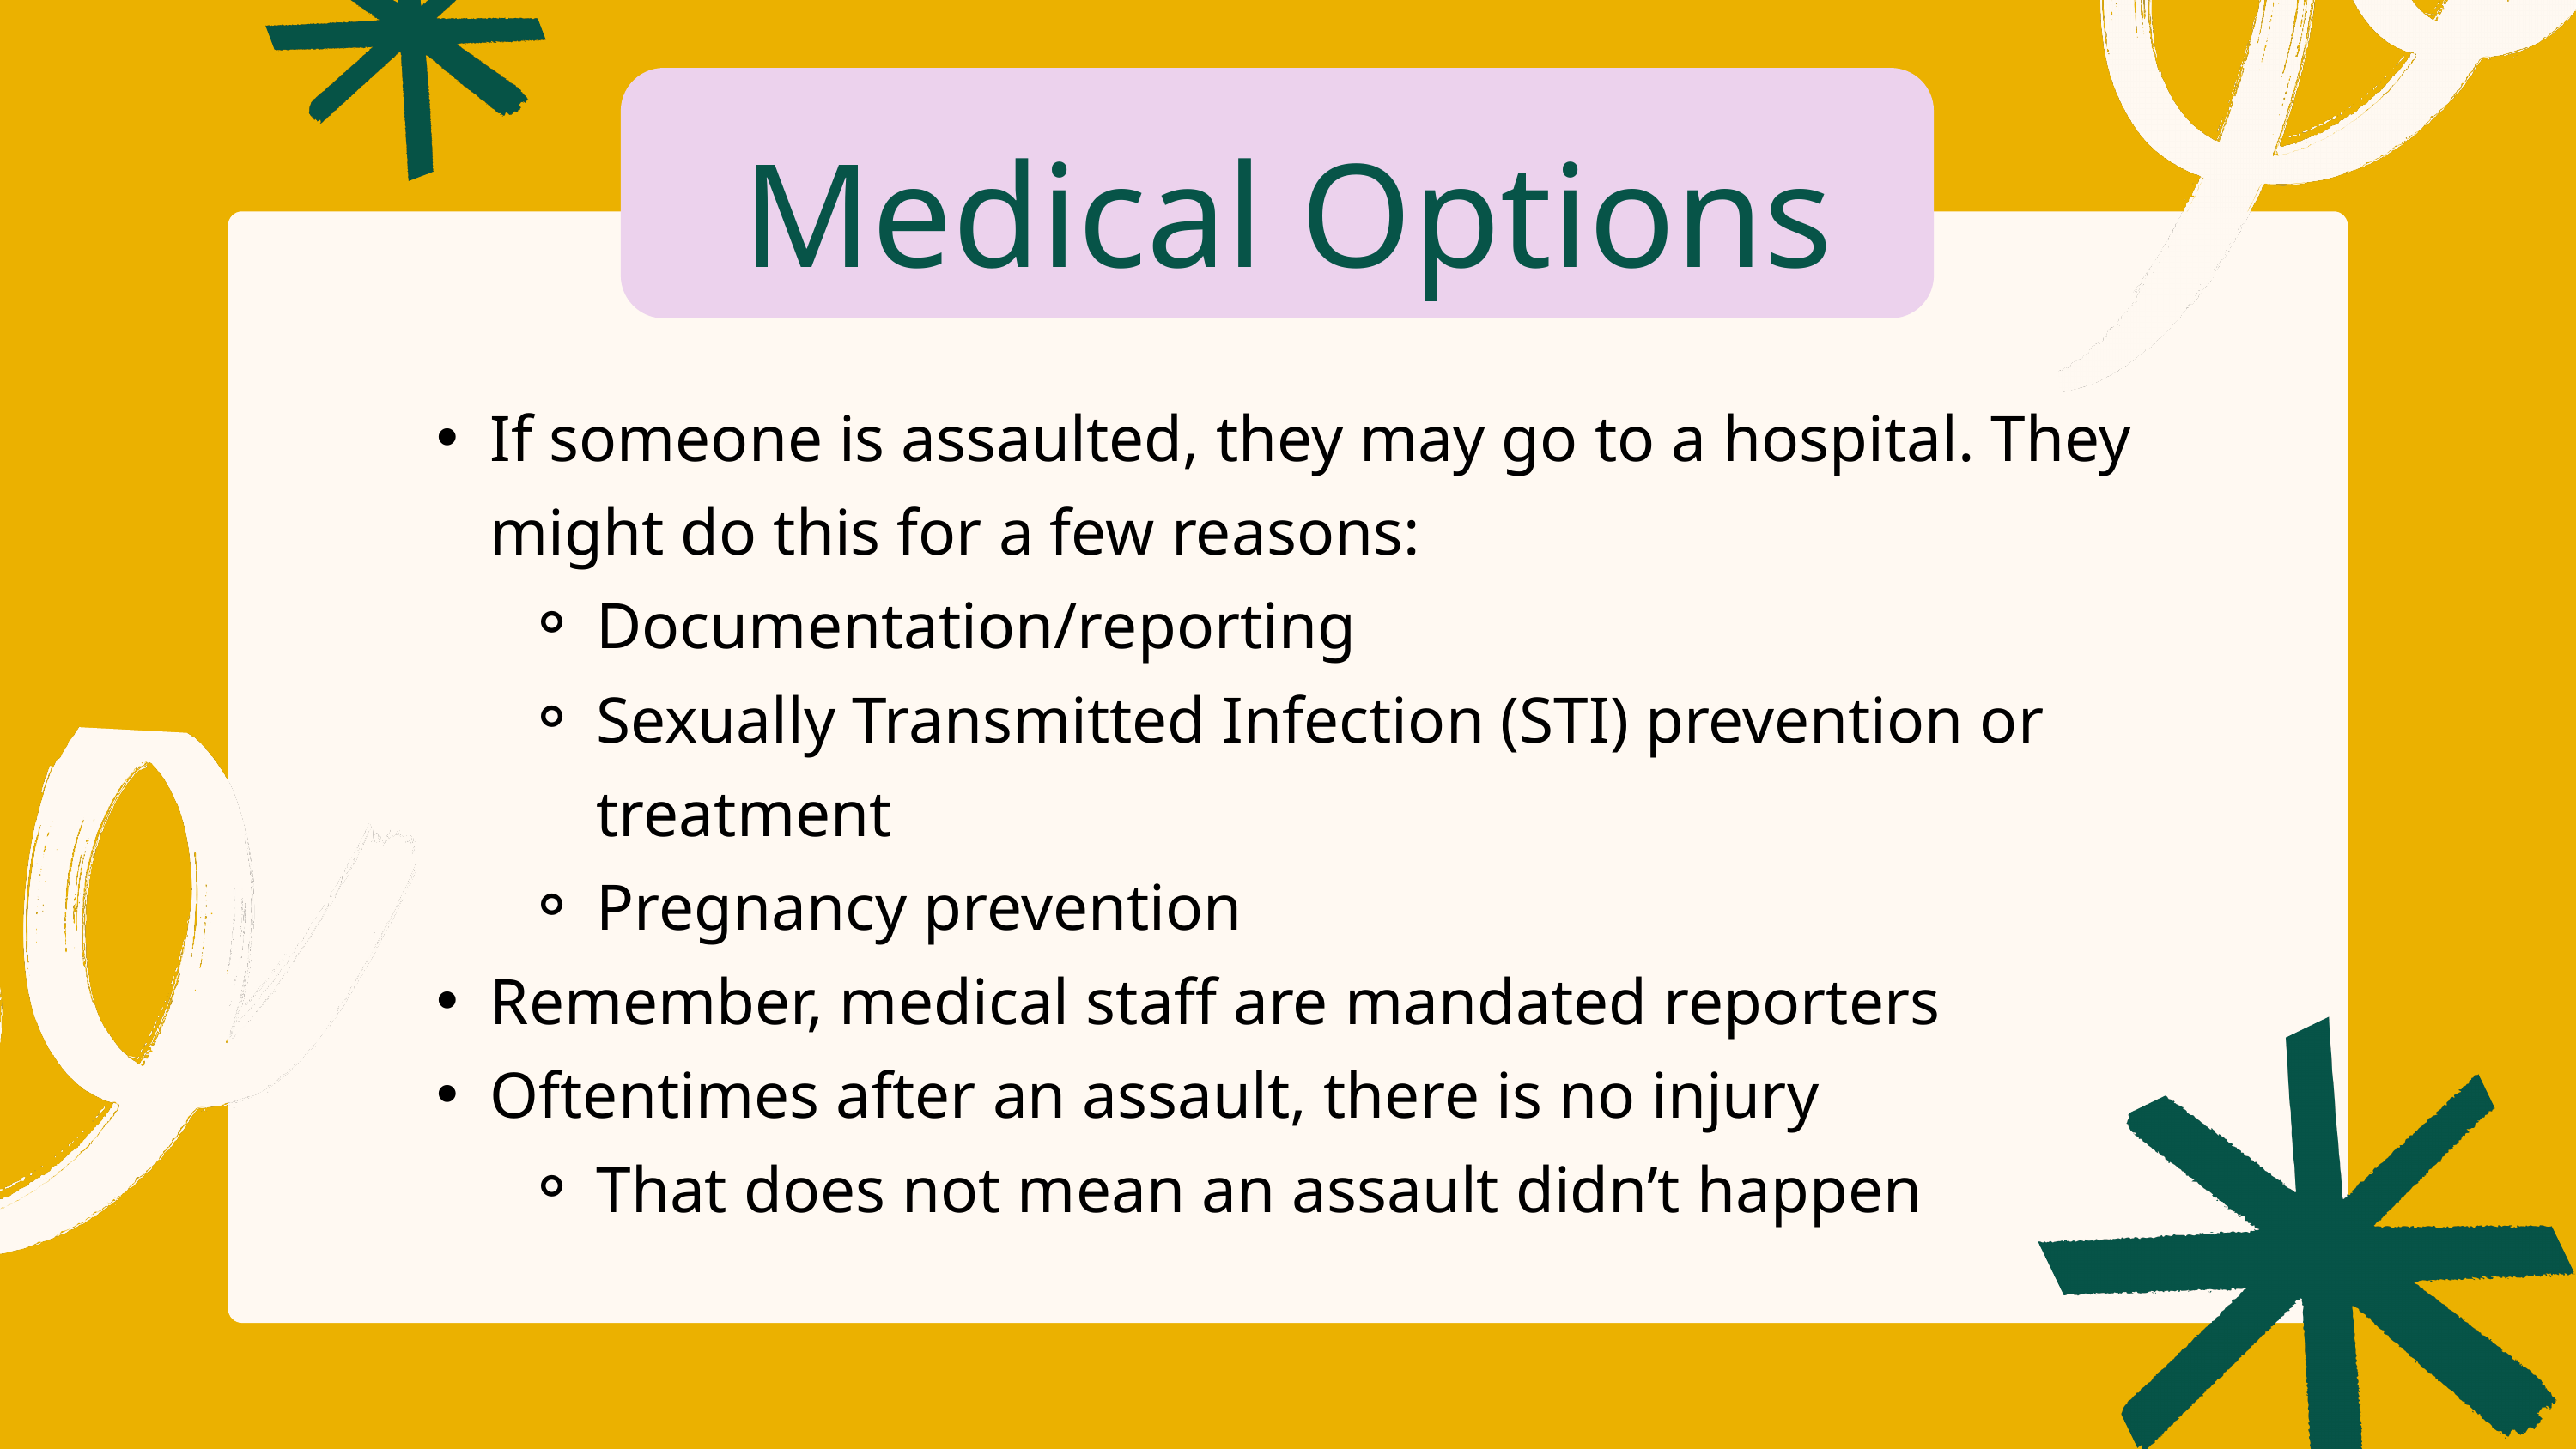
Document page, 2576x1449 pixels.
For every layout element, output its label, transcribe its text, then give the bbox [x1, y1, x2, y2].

text_box [2032, 0, 2576, 373]
text_box [0, 723, 392, 1449]
text_box Medical Options [671, 124, 1905, 209]
text_box [620, 68, 1935, 209]
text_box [228, 210, 2348, 1324]
text_box [255, 0, 576, 209]
text_box [2081, 969, 2576, 1449]
